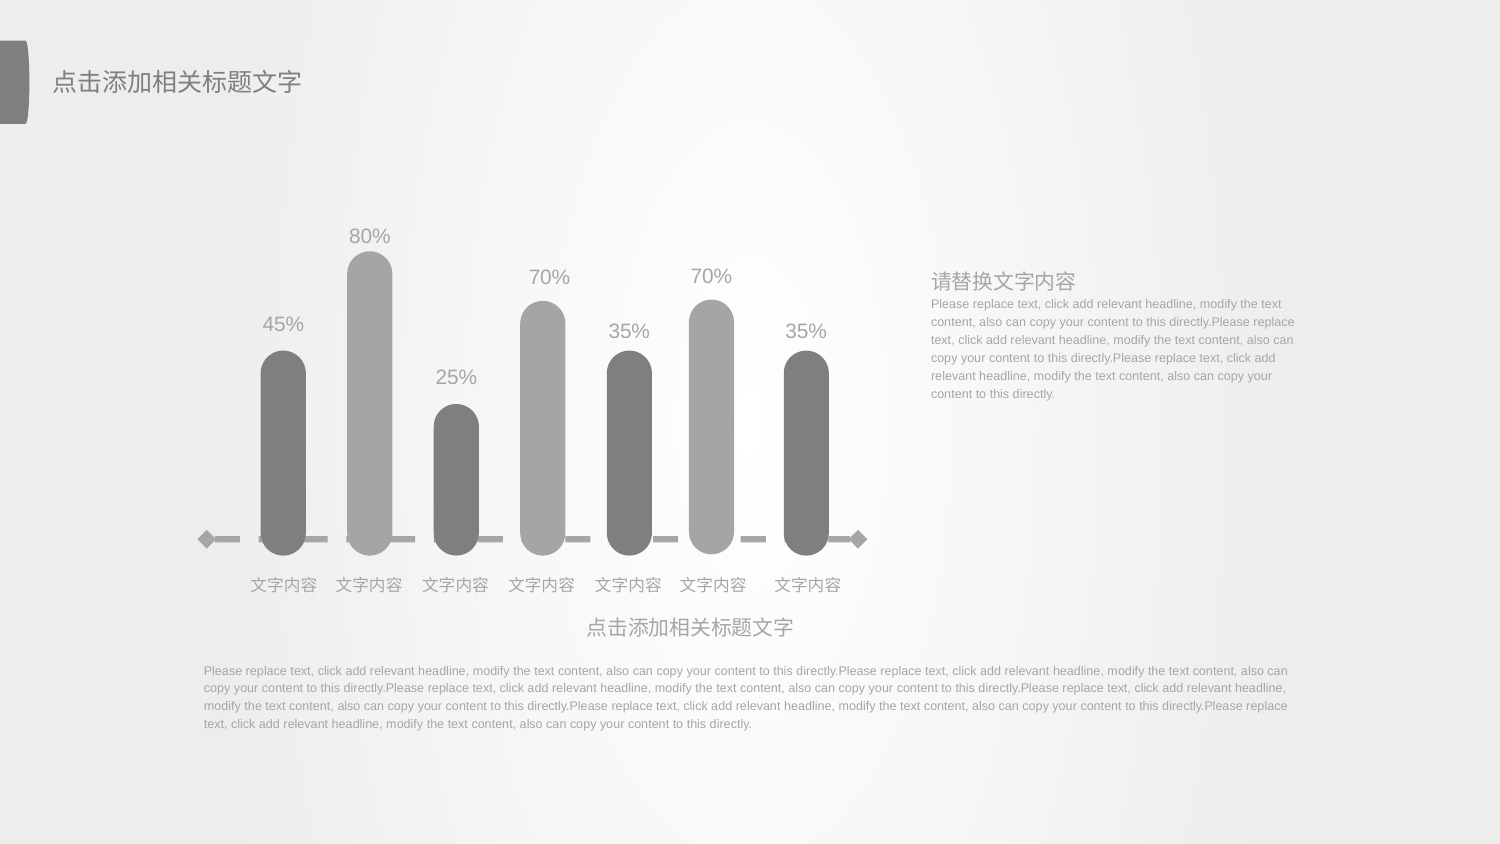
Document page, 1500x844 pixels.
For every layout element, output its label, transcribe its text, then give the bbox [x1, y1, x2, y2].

text_box Please replace text, click add relevant headline, modify the text content, also can copy your content to this directly.Please replace text, click add relevant headline, modify the text content, also can copy your content to this directly.Please replace text, click add relevant headline, modify the text content, also can copy your content to this directly. [931, 293, 1296, 402]
text_box 70% [685, 254, 738, 293]
text_box [433, 403, 479, 556]
text_box 文字内容 [234, 572, 333, 594]
text_box [520, 300, 566, 556]
text_box 70% [523, 254, 576, 293]
text_box [847, 533, 865, 546]
text_box 请替换文字内容 [931, 263, 1102, 294]
text_box [200, 532, 219, 546]
text_box 35% [780, 308, 833, 347]
text_box 45% [257, 301, 310, 340]
text_box Please replace text, click add relevant headline, modify the text content, also can copy your content to this directly.Please replace text, click add relevant headline, modify the text content, also can copy your content to this directly.Please replace text, click add relevant headline, modify the text content, also can copy your content to this directly.Please replace text, click add relevant headline, modify the text content, also can copy your content to this directly.Please replace text, click add relevant headline, modify the text content, also can copy your content to this directly.Please replace text, click add relevant headline, modify the text content, also can copy your content to this directly. [204, 659, 1296, 728]
text_box [260, 350, 306, 556]
text_box [606, 350, 652, 556]
text_box 80% [343, 213, 396, 252]
text_box 文字内容 [492, 572, 579, 594]
text_box 文字内容 [664, 571, 758, 593]
text_box 文字内容 [406, 572, 492, 594]
text_box [347, 251, 393, 556]
text_box [688, 299, 735, 555]
text_box 35% [603, 308, 656, 347]
text_box 文字内容 [333, 572, 406, 594]
text_box 文字内容 [758, 571, 857, 593]
picture [0, 0, 1500, 844]
text_box 文字内容 [579, 572, 678, 594]
text_box [783, 350, 829, 556]
text_box 点击添加相关标题文字 [586, 609, 803, 640]
text_box 25% [430, 354, 483, 393]
